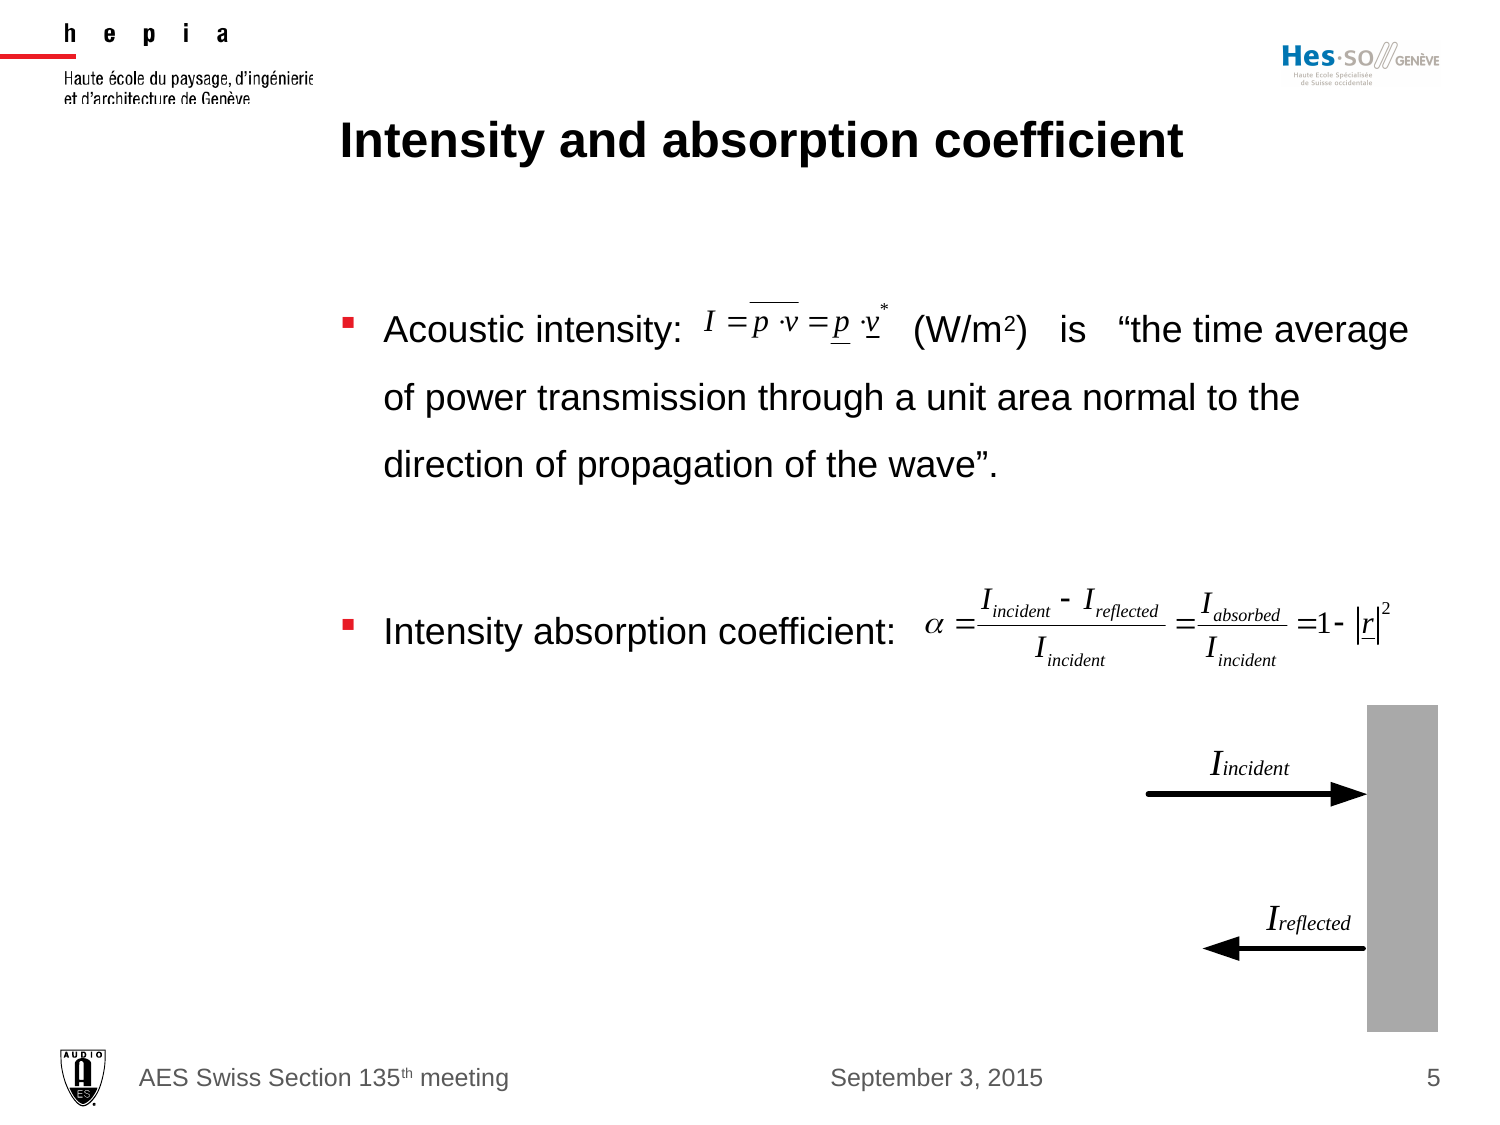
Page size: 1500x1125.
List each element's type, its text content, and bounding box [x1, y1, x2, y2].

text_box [908, 578, 1412, 673]
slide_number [549, 1050, 1341, 1103]
list Acoustic intensity: (W/m2) is “the time average of power transmission through a unit area normal to the direction of propagation of the wave”. Intensity absorption coefficient: [324, 275, 1441, 1038]
picture [1281, 40, 1441, 87]
list Intensity and absorption coefficient [324, 99, 1441, 264]
picture [1142, 701, 1442, 1036]
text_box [692, 294, 904, 351]
slide_number 5 [1352, 1050, 1441, 1103]
footer AES Swiss Section 135th meeting [123, 1050, 538, 1103]
